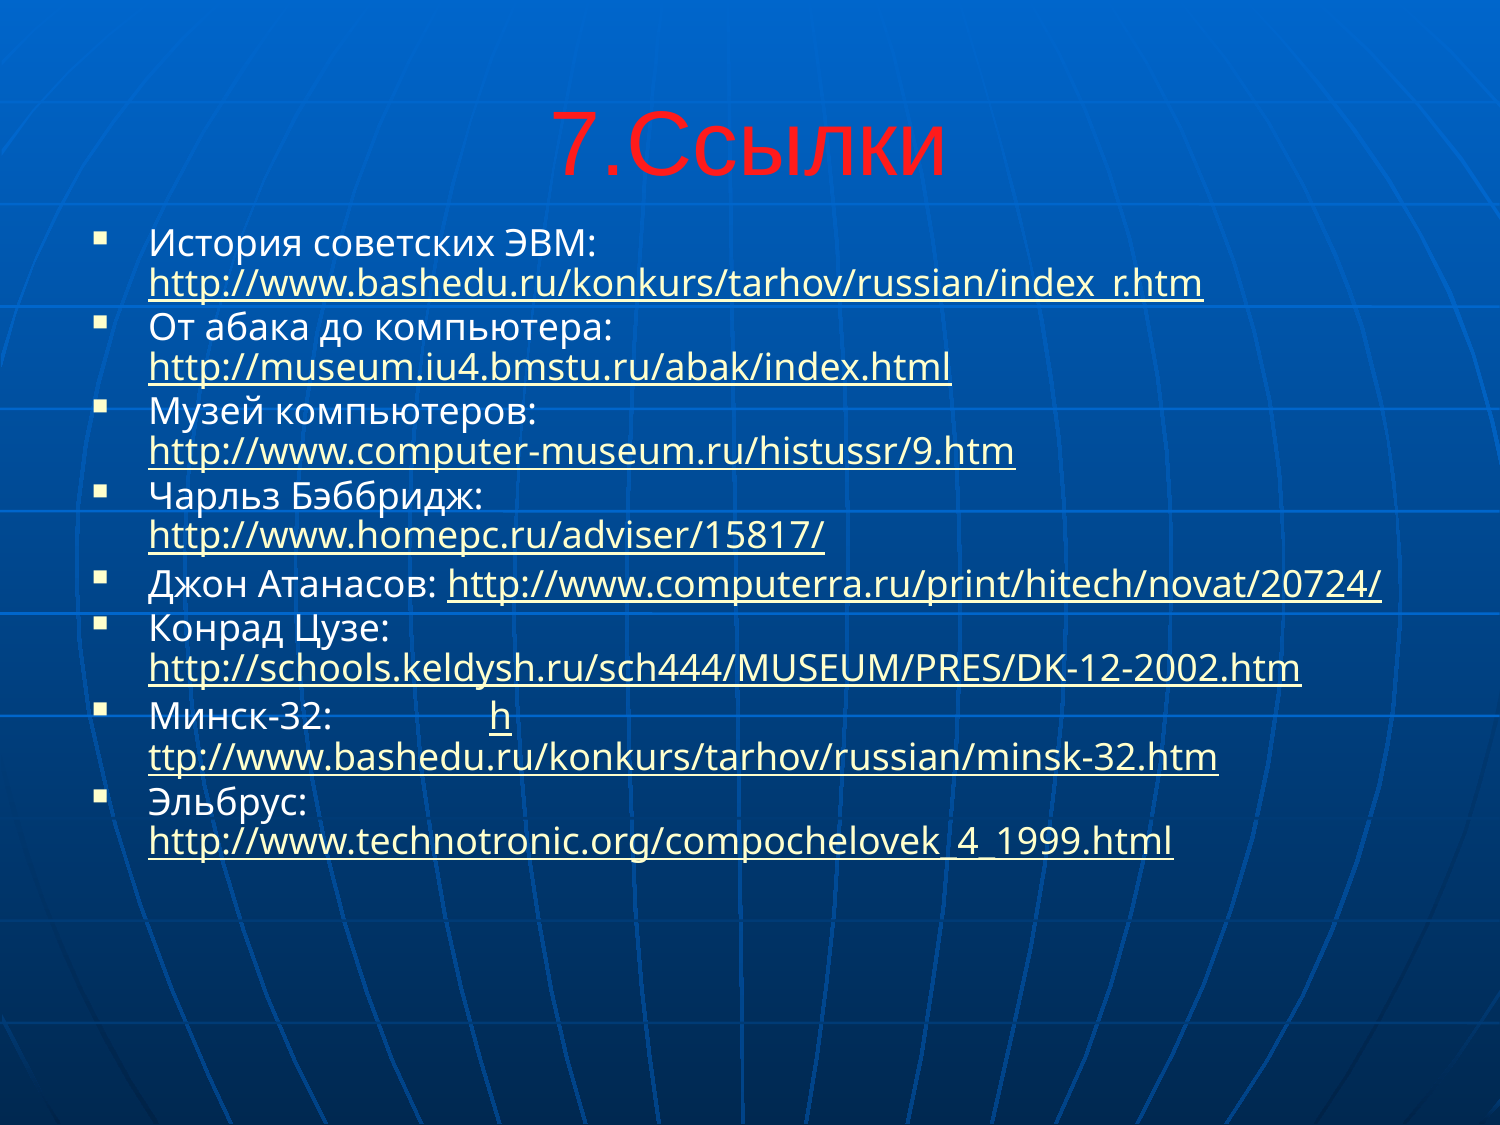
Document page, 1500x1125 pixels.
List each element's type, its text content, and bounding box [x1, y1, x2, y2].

list История советских ЭВМ: http://www.bashedu.ru/konkurs/tarhov/russian/index_r.htm От абака до компьютера: http://museum.iu4.bmstu.ru/abak/index.html Музей компьютеров: http://www.computer-museum.ru/histussr/9.htm Чарльз Бэббридж: http://www.homepc.ru/adviser/15817/ Джон Атанасов: http://www.computerra.ru/print/hitech/novat/20724/ Конрад Цузе: http://schools.keldysh.ru/sch444/MUSEUM/PRES/DK-12-2002.htm Минск-32: http://www.bashedu.ru/konkurs/tarhov/russian/minsk-32.htm Эльбрус: http://www.technotronic.org/compochelovek_4_1999.html [76, 219, 1438, 1041]
title 7.Ссылки [74, 45, 1426, 233]
